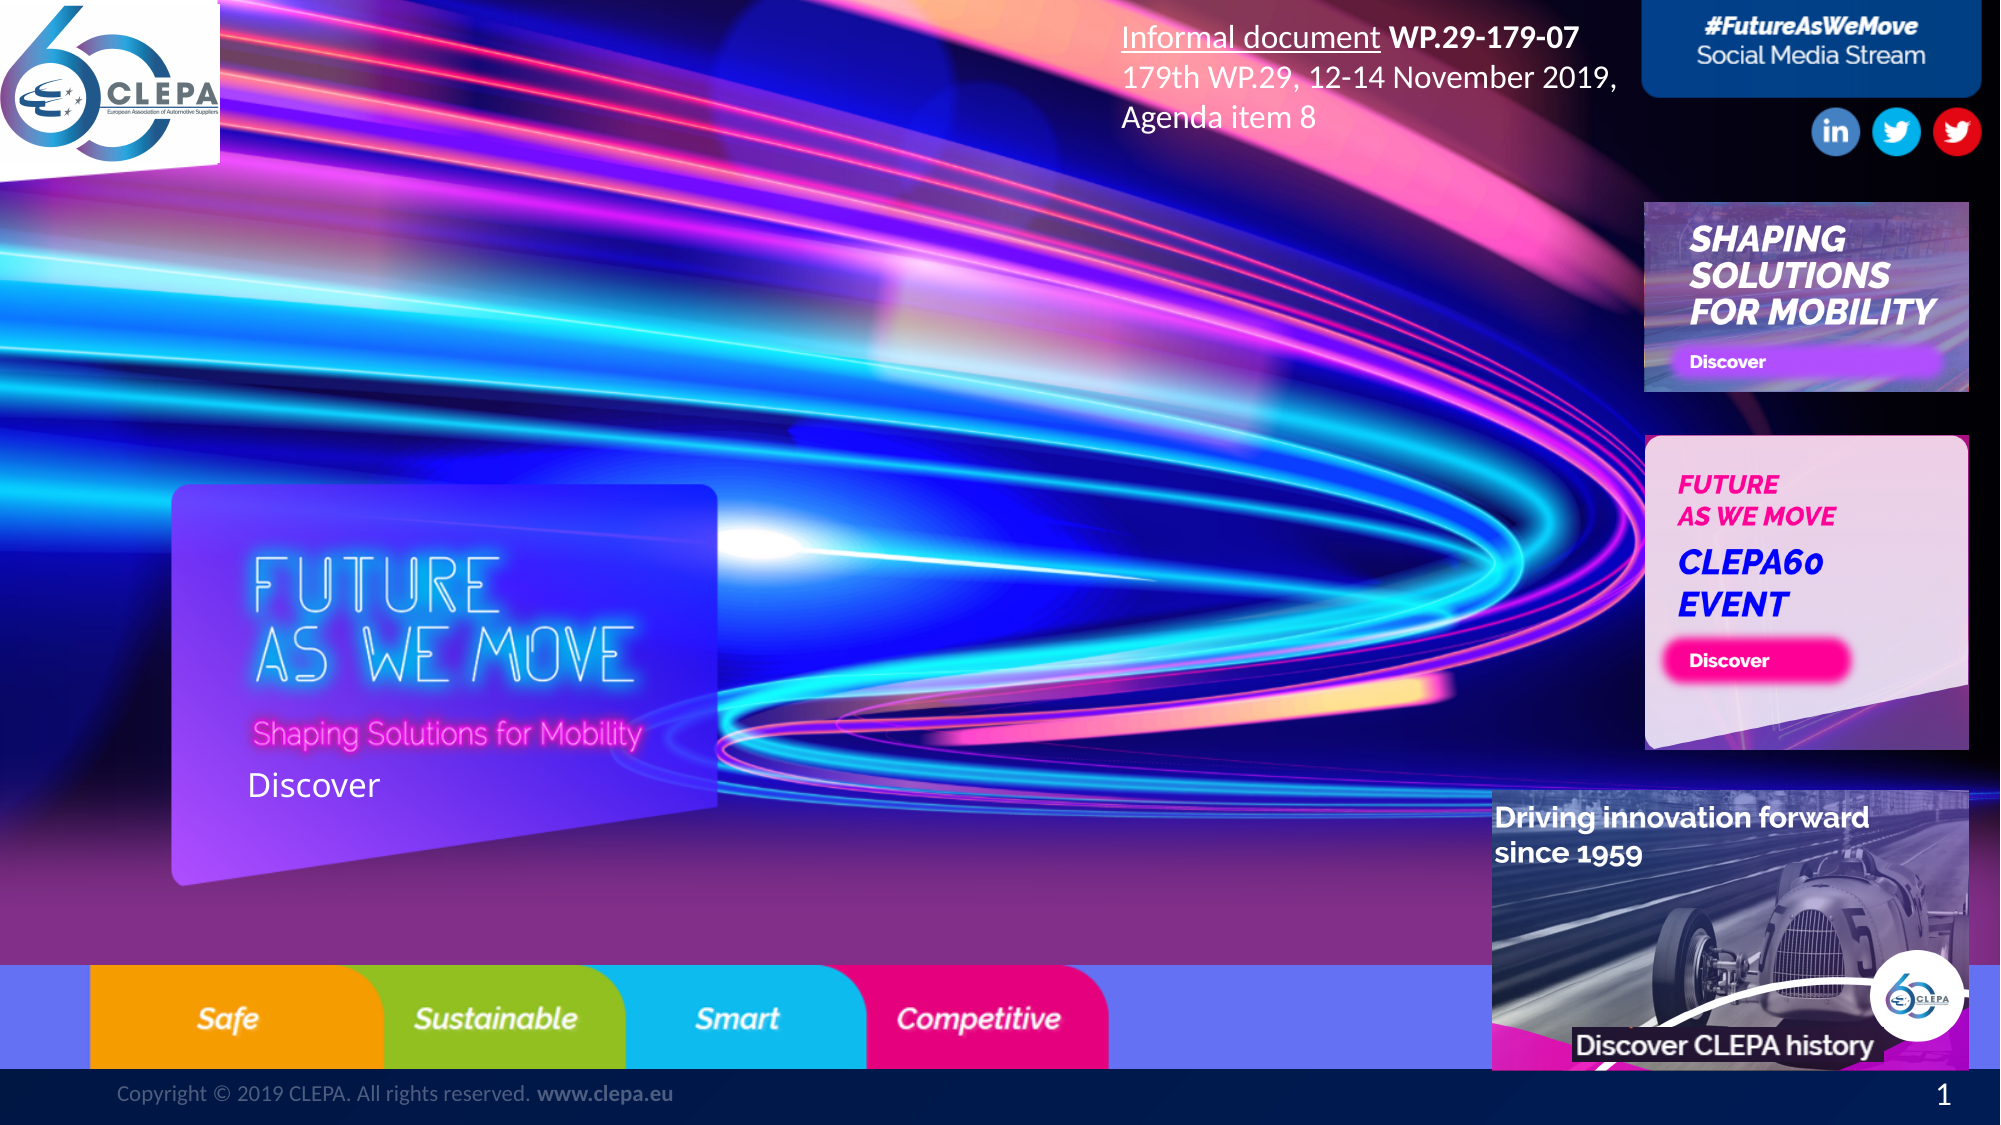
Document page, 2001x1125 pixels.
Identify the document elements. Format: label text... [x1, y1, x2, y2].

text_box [1492, 790, 1969, 1071]
slide_number 1 [1857, 1081, 1967, 1123]
picture [695, 1008, 782, 1032]
picture [0, 0, 2000, 1070]
